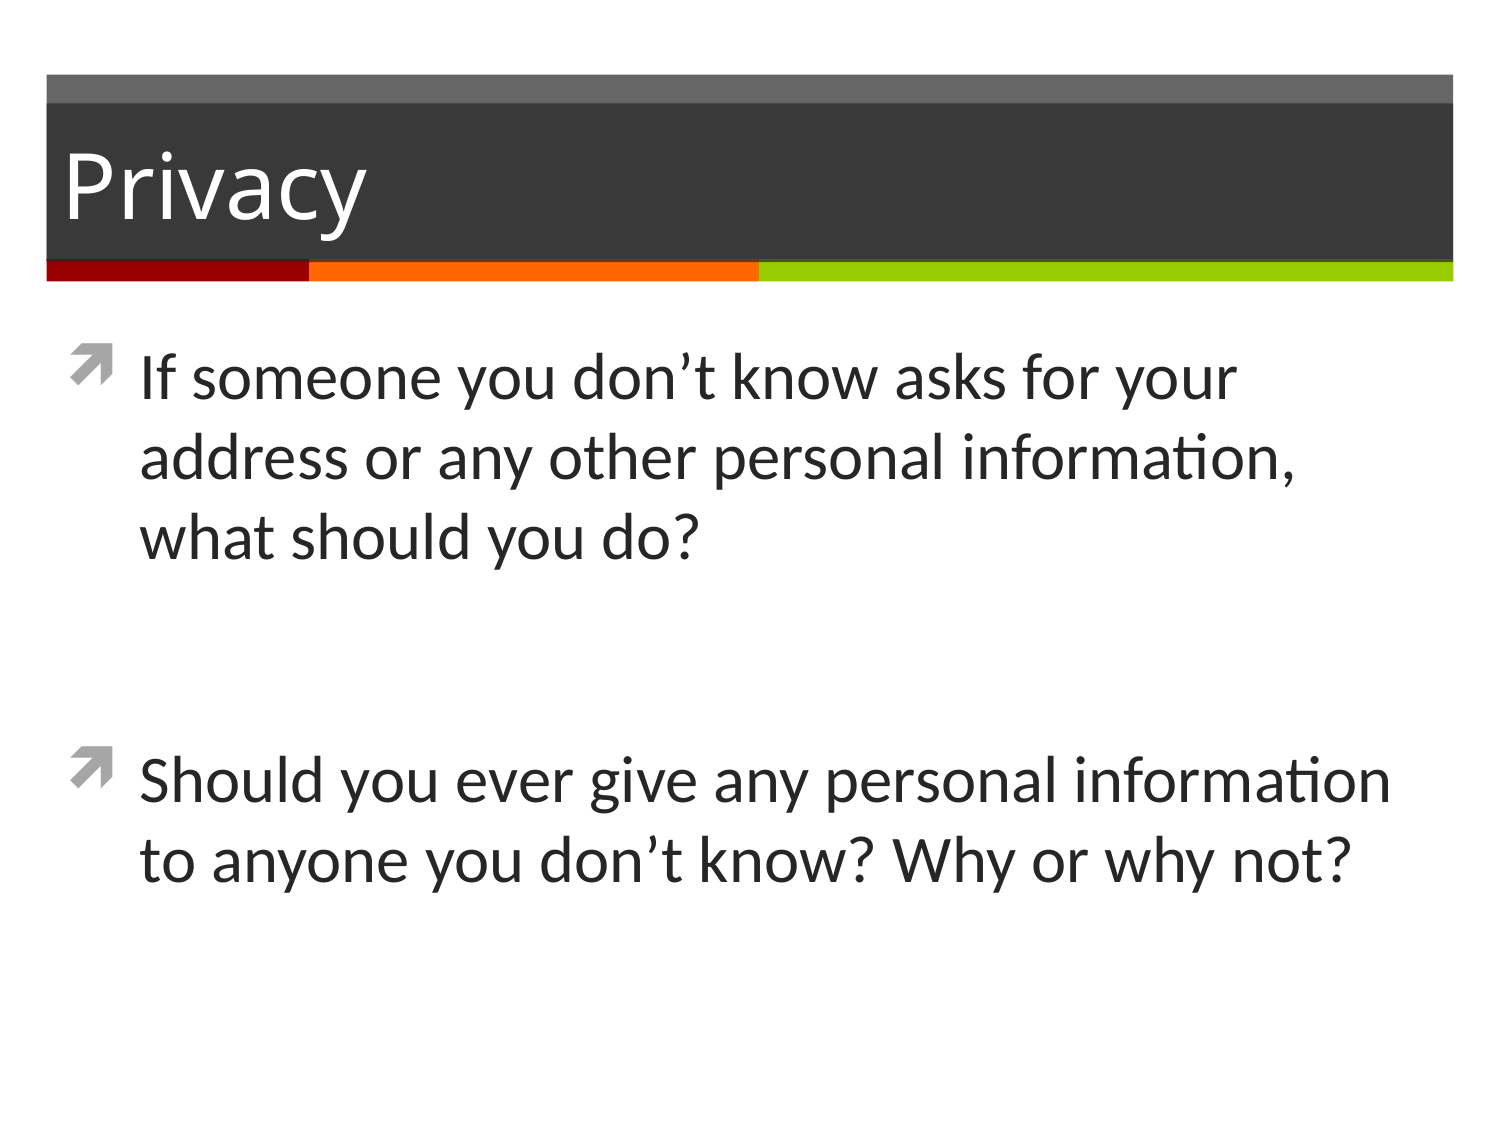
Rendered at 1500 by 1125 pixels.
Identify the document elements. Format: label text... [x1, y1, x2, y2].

title Privacy [46, 103, 1454, 263]
list If someone you don’t know asks for your address or any other personal information, what should you do? Should you ever give any personal information to anyone you don’t know? Why or why not? [50, 324, 1438, 980]
